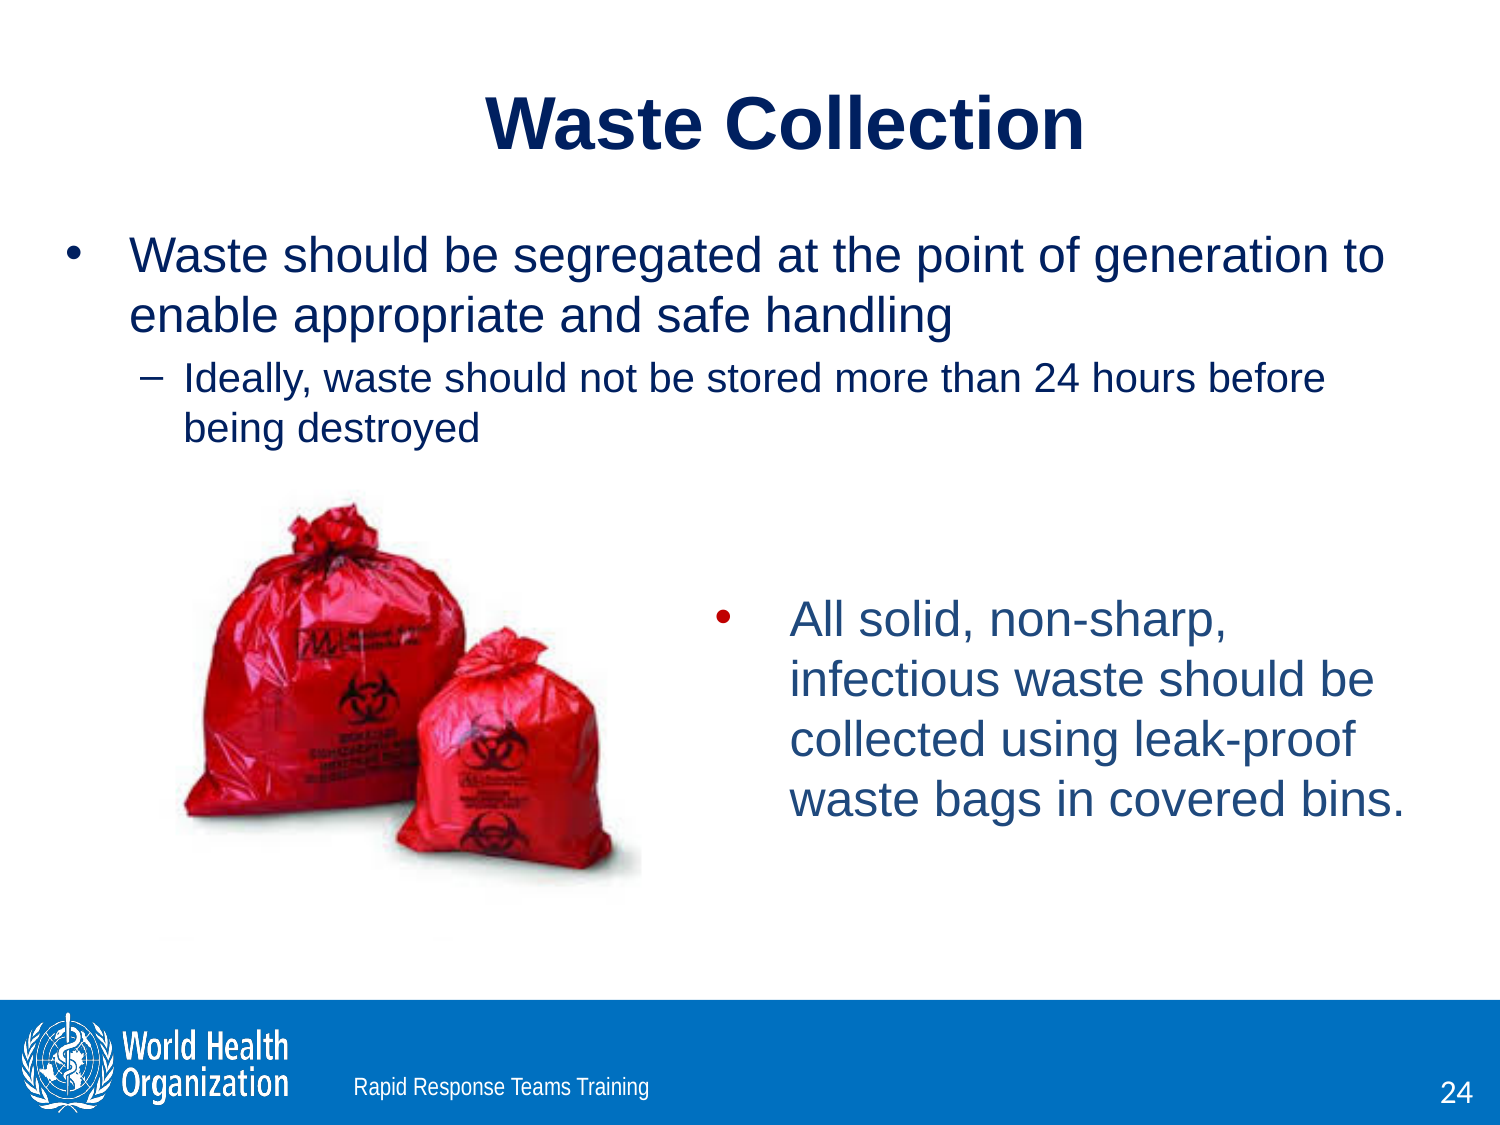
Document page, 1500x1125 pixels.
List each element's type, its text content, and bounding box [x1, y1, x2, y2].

picture [21, 1012, 288, 1113]
list Waste should be segregated at the point of generation to enable appropriate and safe handling Ideally, waste should not be stored more than 24 hours before being destroyed [64, 222, 1414, 527]
picture [159, 455, 644, 941]
text_box All solid, non-sharp, infectious waste should be collected using leak-proof waste bags in covered bins. [714, 586, 1440, 827]
title Waste Collection [112, 54, 1461, 185]
